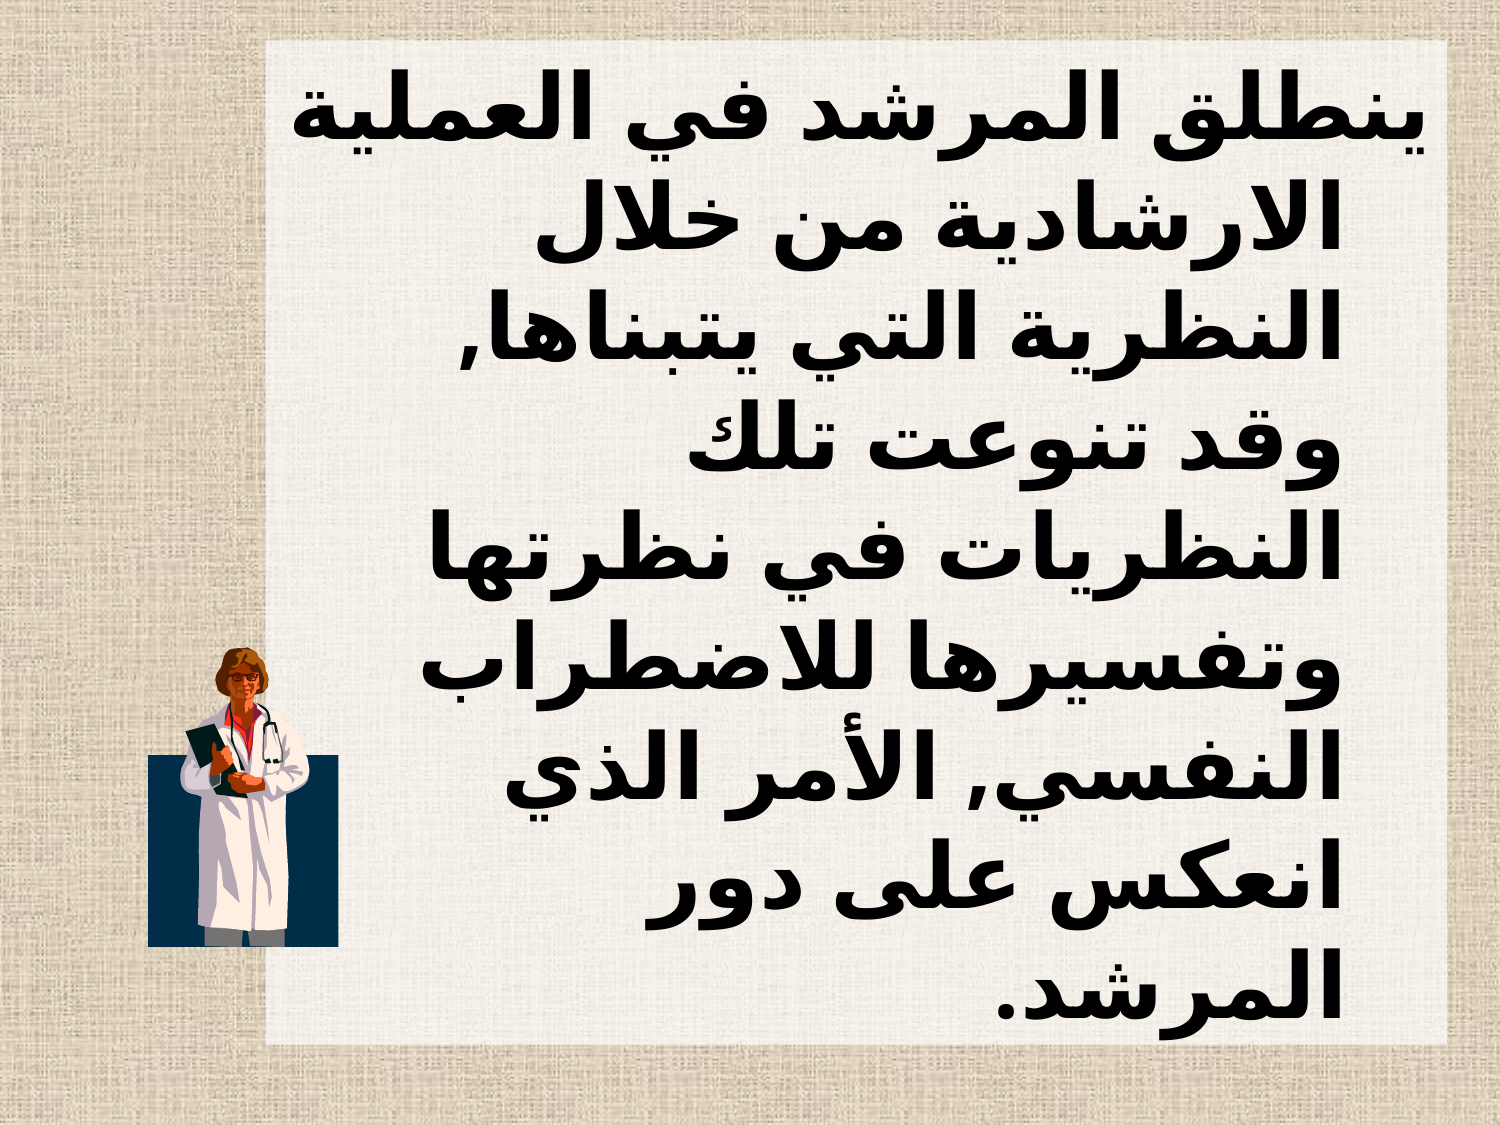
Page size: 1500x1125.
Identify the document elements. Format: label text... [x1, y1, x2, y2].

picture [0, 0, 1500, 1125]
text_box ينطلق المرشد في العملية الارشادية من خلال النظرية التي يتبناها, وقد تنوعت تلك النظريات في نظرتها وتفسيرها للاضطراب النفسي, الأمر الذي انعكس على دور المرشد. [265, 40, 1447, 1045]
